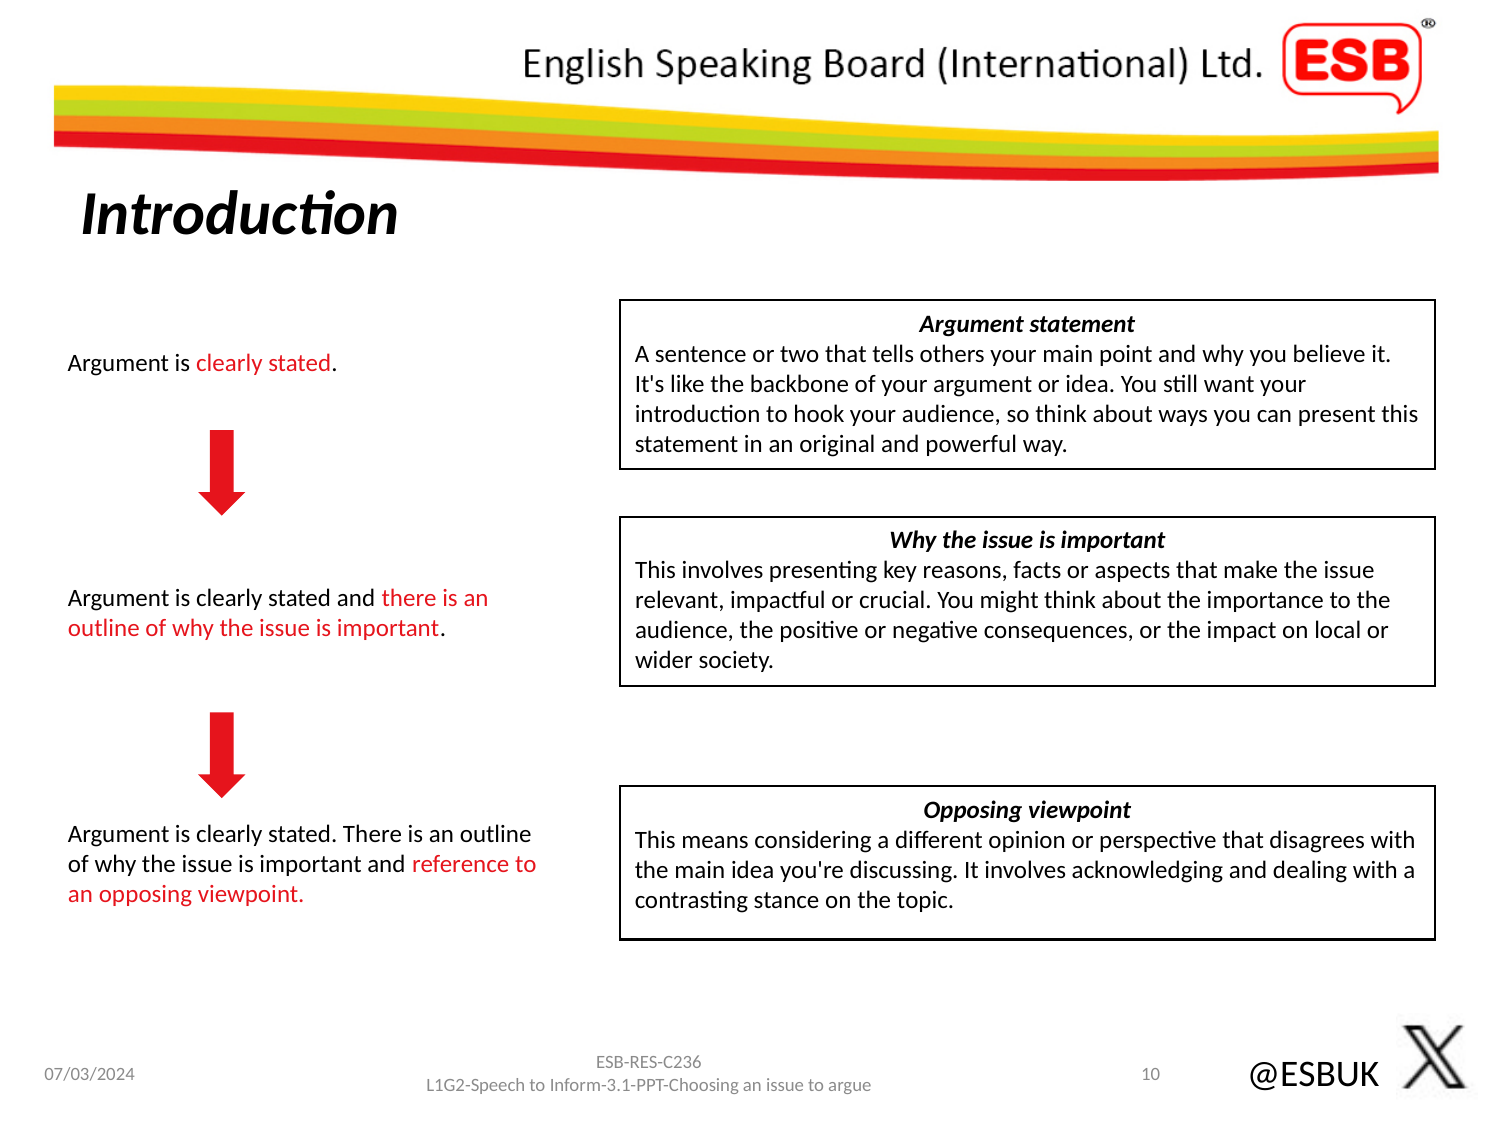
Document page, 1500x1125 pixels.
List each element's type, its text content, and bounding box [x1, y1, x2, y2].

text_box Why the issue is important This involves presenting key reasons, facts or aspects that make the issue relevant, impactful or crucial. You might think about the importance to the audience, the positive or negative consequences, or the impact on local or wider society. [619, 516, 1436, 687]
slide_number 10 [930, 1042, 1176, 1103]
text_box Opposing viewpoint This means considering a different opinion or perspective that disagrees with the main idea you're discussing. It involves acknowledging and dealing with a contrasting stance on the topic. [619, 785, 1436, 941]
text_box Argument statement A sentence or two that tells others your main point and why you believe it. It's like the backbone of your argument or idea. You still want your introduction to hook your audience, so think about ways you can present this statement in an original and powerful way. [619, 299, 1436, 470]
text_box Argument is clearly stated. There is an outline of why the issue is important and reference to an opposing viewpoint. [53, 809, 561, 915]
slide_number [29, 1042, 367, 1103]
picture [0, 0, 1500, 189]
text_box [195, 429, 248, 518]
text_box [195, 711, 248, 800]
title Introduction [64, 172, 1359, 256]
footer ESB-RES-C236 L1G2-Speech to Inform-3.1-PPT-Choosing an issue to argue [395, 1042, 902, 1103]
text_box Argument is clearly stated and there is an outline of why the issue is important. [53, 573, 561, 649]
text_box Argument is clearly stated. [53, 338, 523, 384]
picture [1396, 1013, 1478, 1102]
